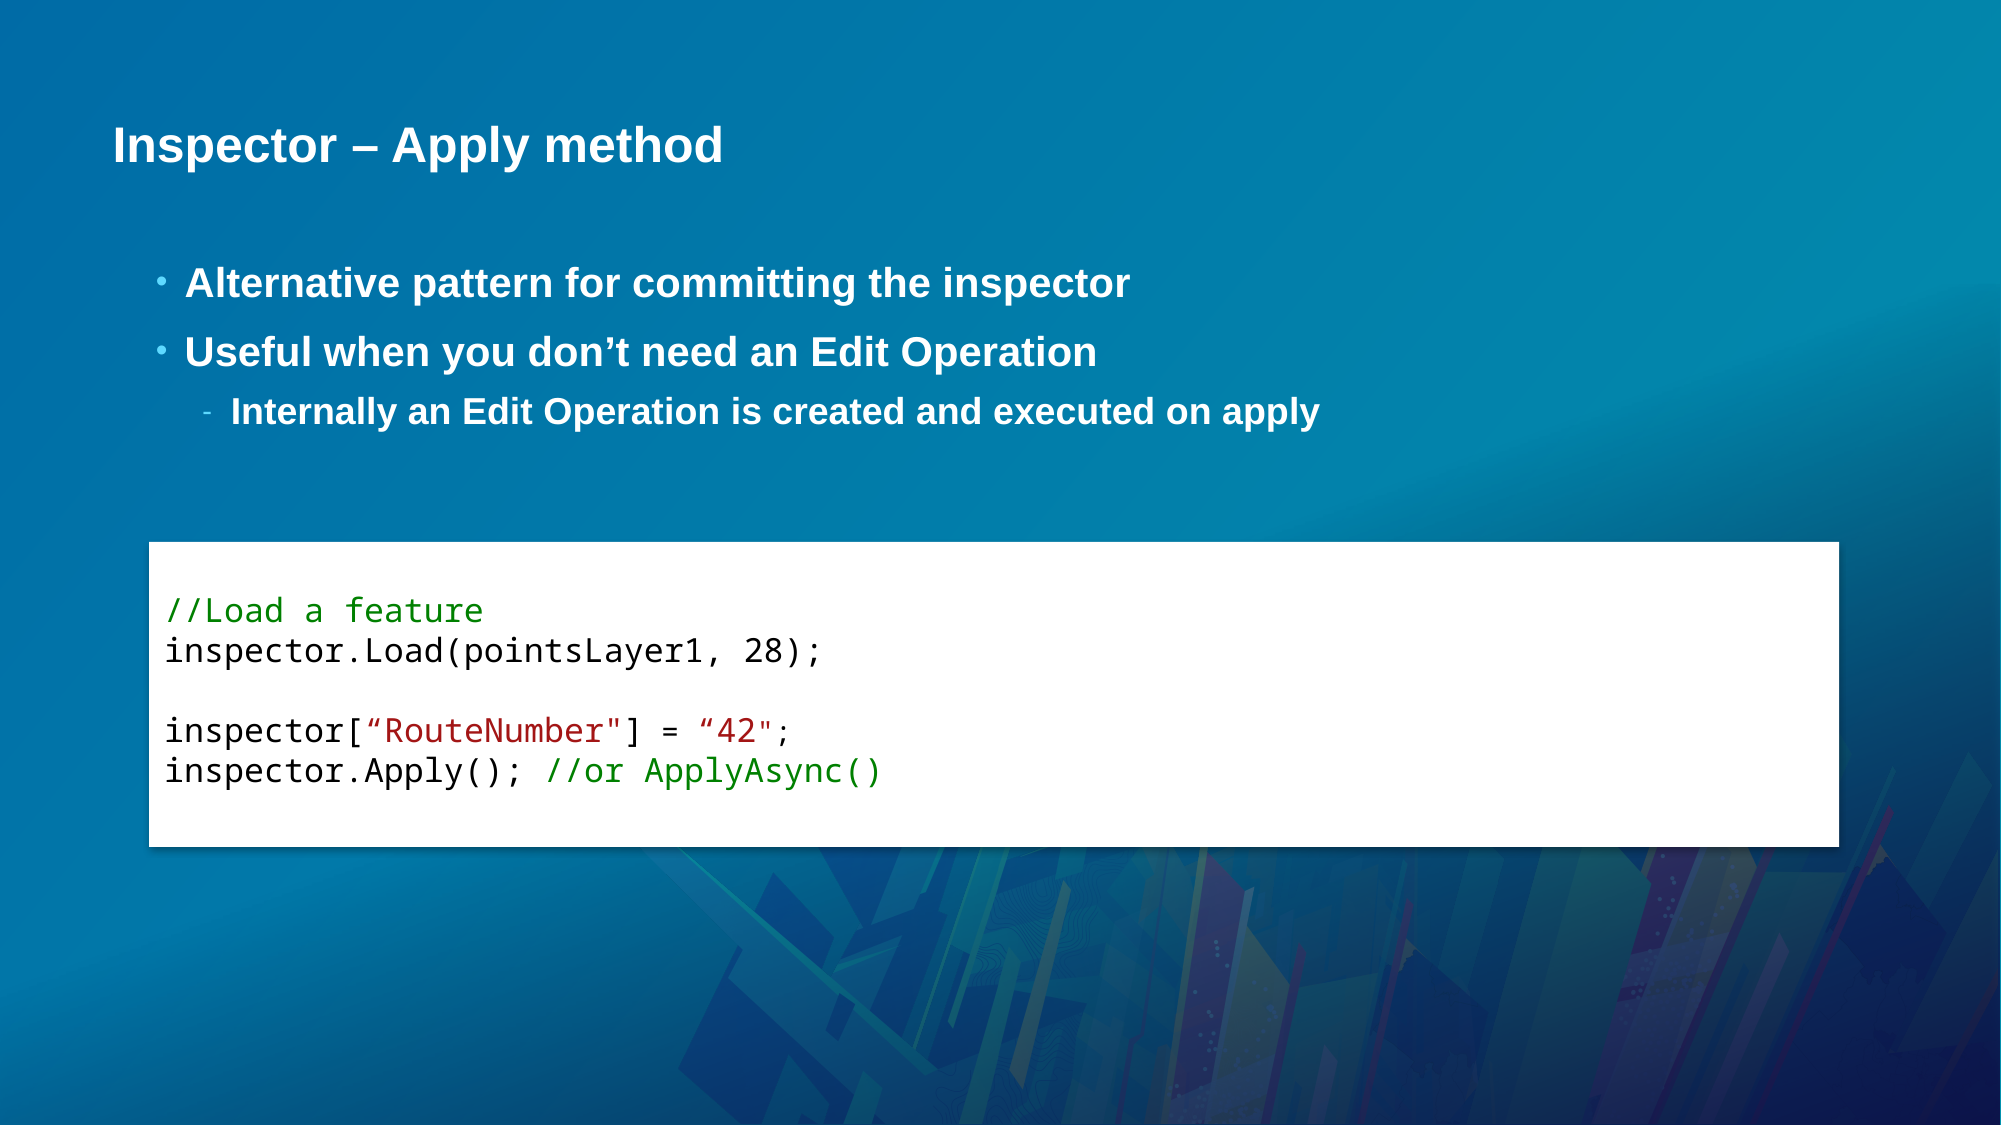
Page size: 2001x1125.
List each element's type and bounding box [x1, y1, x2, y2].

text_box [0, 0, 2000, 1125]
